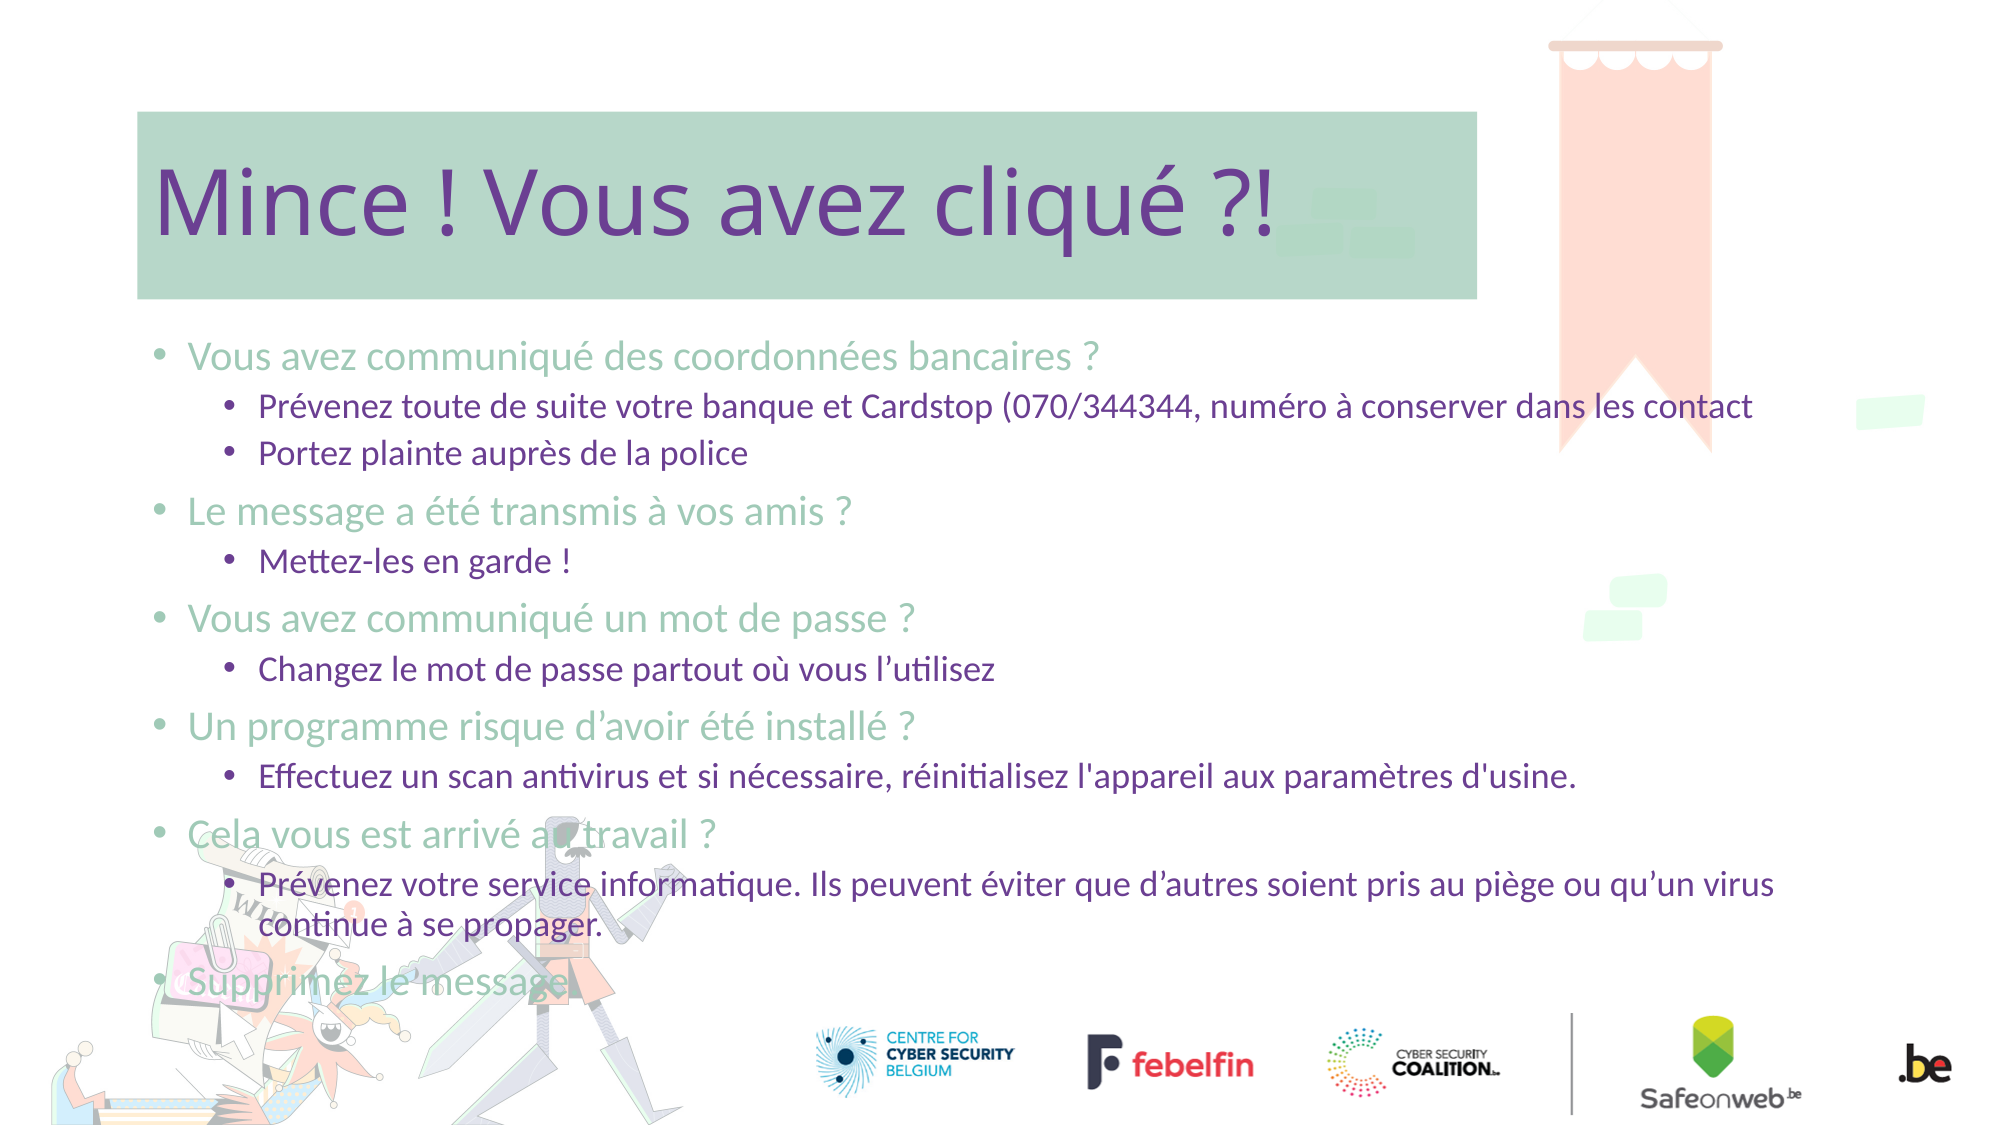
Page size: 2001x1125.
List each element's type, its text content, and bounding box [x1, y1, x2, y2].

list Vous avez communiqué des coordonnées bancaires ? Prévenez toute de suite votre banque et Cardstop (070/344344, numéro à conserver dans les contact Portez plainte auprès de la police Le message a été transmis à vos amis ? Mettez-les en garde ! Vous avez communiqué un mot de passe ? Changez le mot de passe partout où vous l’utilisez Un programme risque d’avoir été installé ? Effectuez un scan antivirus et si nécessaire, réinitialisez l'appareil aux paramètres d'usine. Cela vous est arrivé au travail ? Prévenez votre service informatique. Ils peuvent éviter que d’autres soient pris au piège ou qu’un virus continue à se propager. Supprimez le message. [137, 326, 1863, 1014]
picture [802, 1013, 2000, 1117]
title Mince ! Vous avez cliqué ?! [137, 111, 1478, 300]
